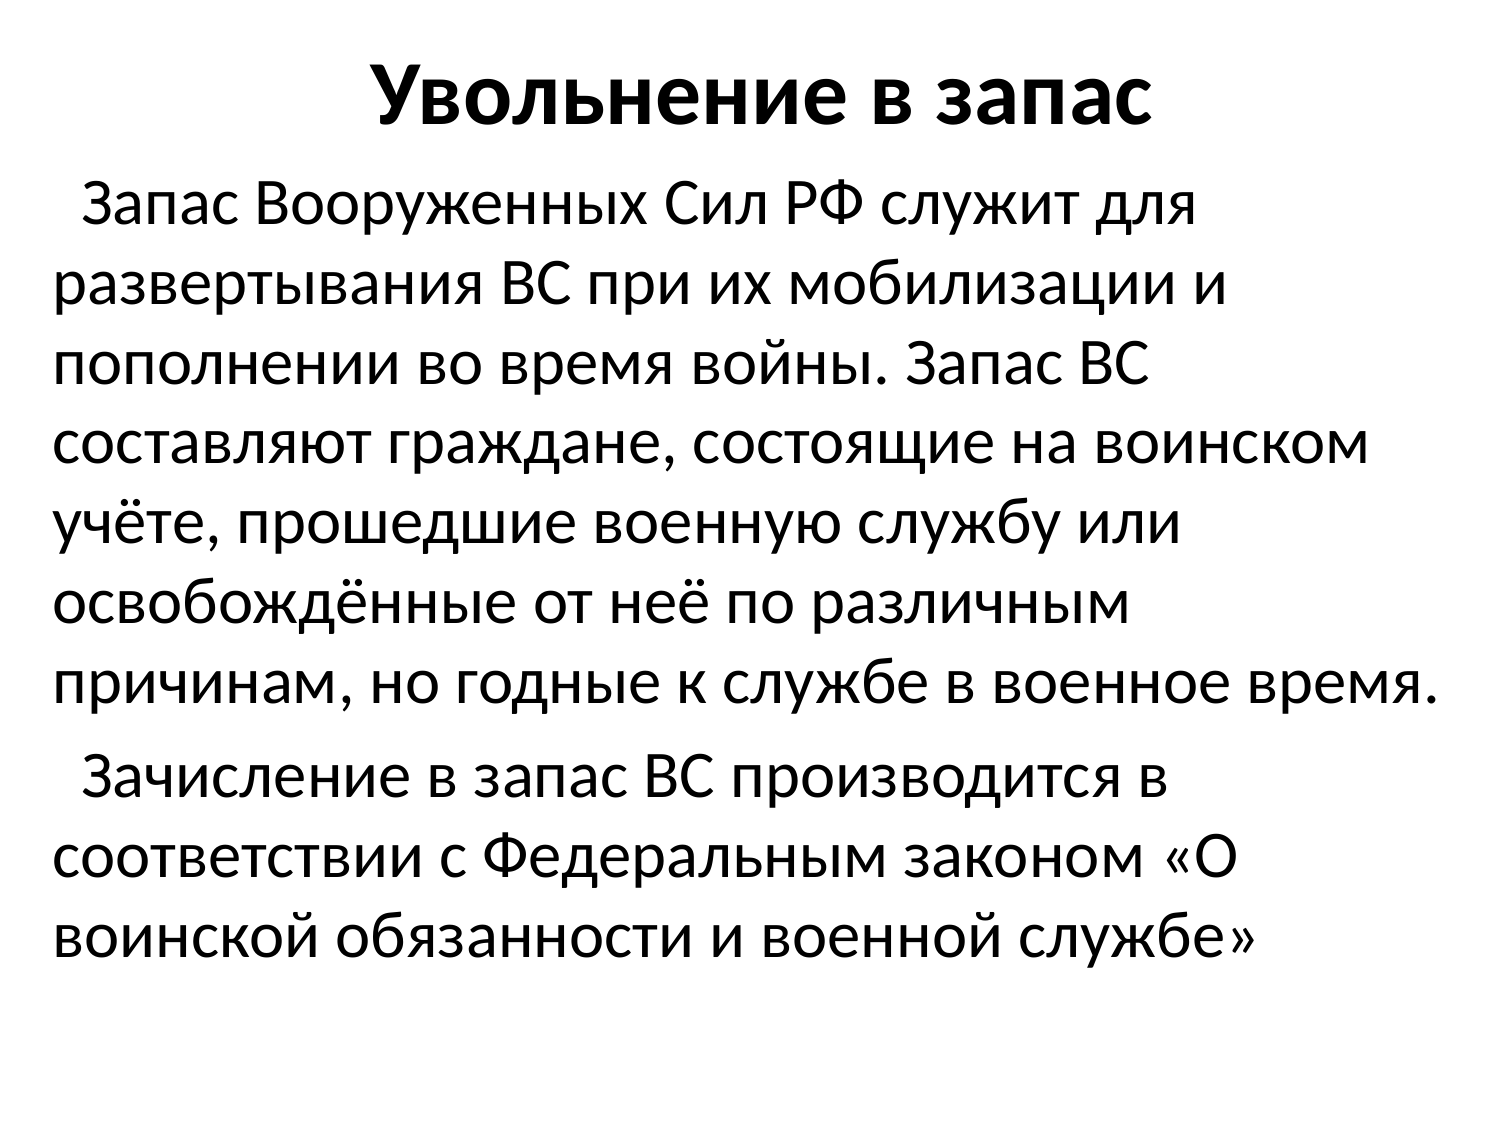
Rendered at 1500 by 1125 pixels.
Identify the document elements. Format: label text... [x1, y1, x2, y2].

title Увольнение в запас [125, 0, 1400, 149]
subtitle Запас Вооруженных Сил РФ служит для развертывания ВС при их мобилизации и пополнении во время войны. Запас ВС составляют граждане, состоящие на воинском учёте, прошедшие военную службу или освобождённые от неё по различным причинам, но годные к службе в военное время. Зачисление в запас ВС производится в соответствии с Федеральным законом «О воинской обязанности и военной службе» [37, 149, 1463, 1088]
